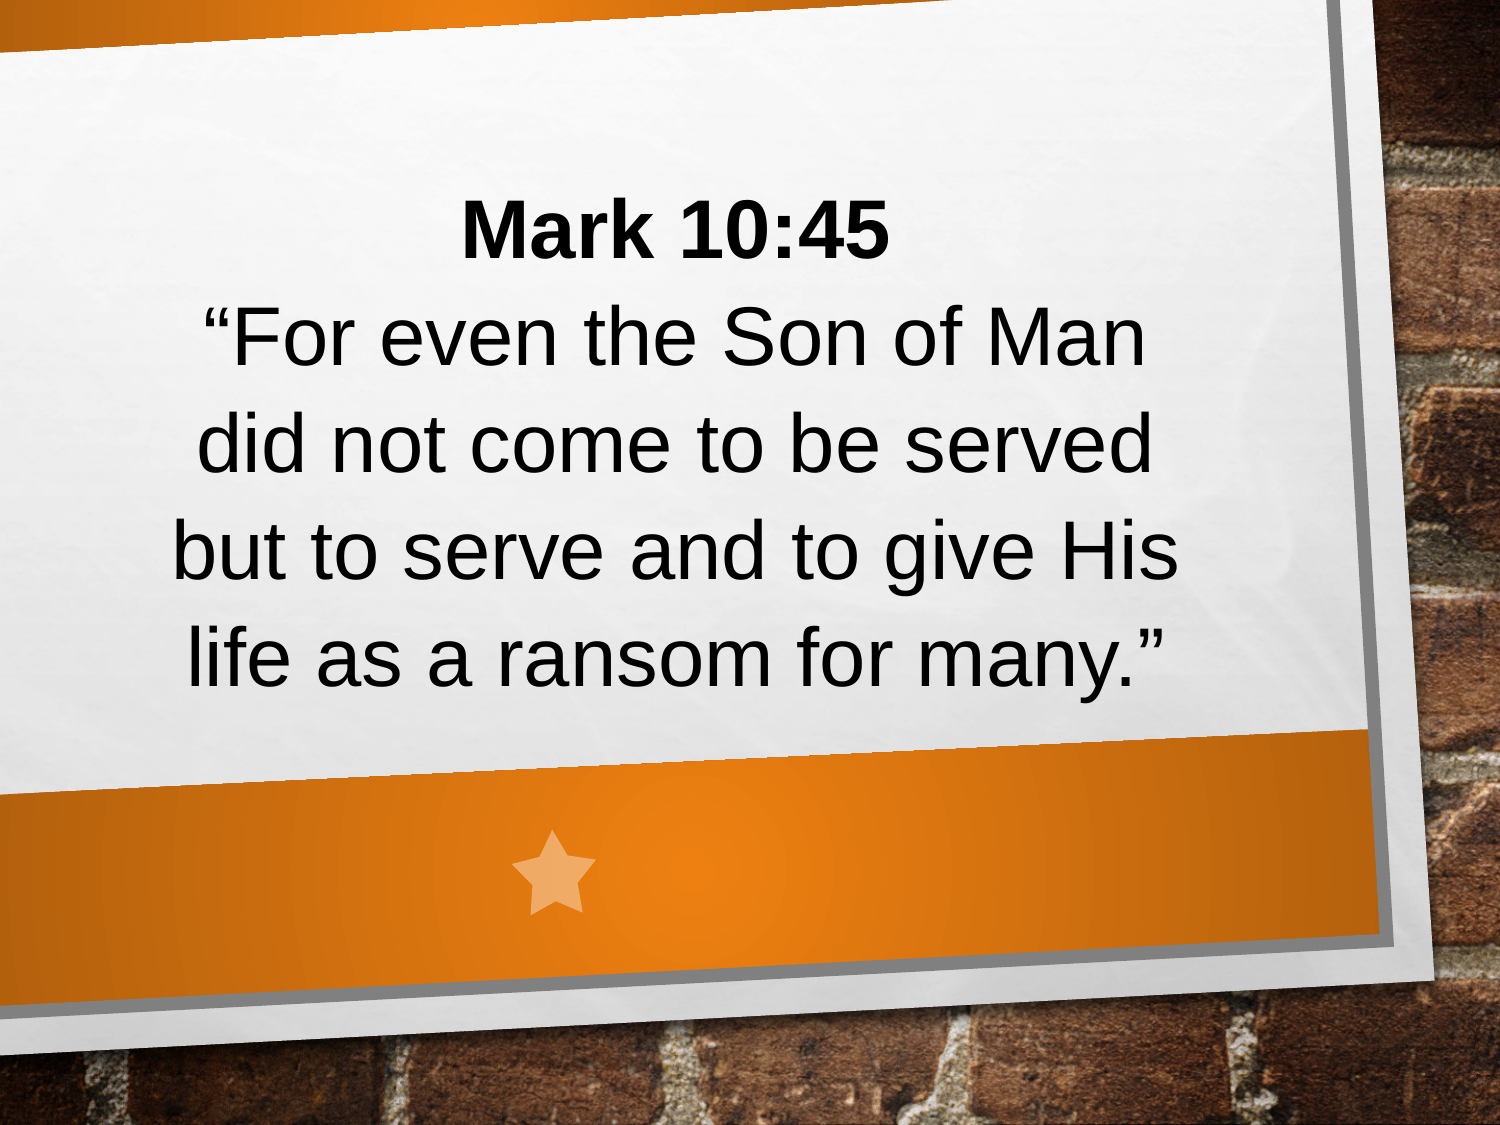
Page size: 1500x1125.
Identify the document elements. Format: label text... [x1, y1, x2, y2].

text_box Mark 10:45 “For even the Son of Man did not come to be served but to serve and to give His life as a ransom for many.” [129, 161, 1223, 711]
picture [0, 0, 1500, 1125]
